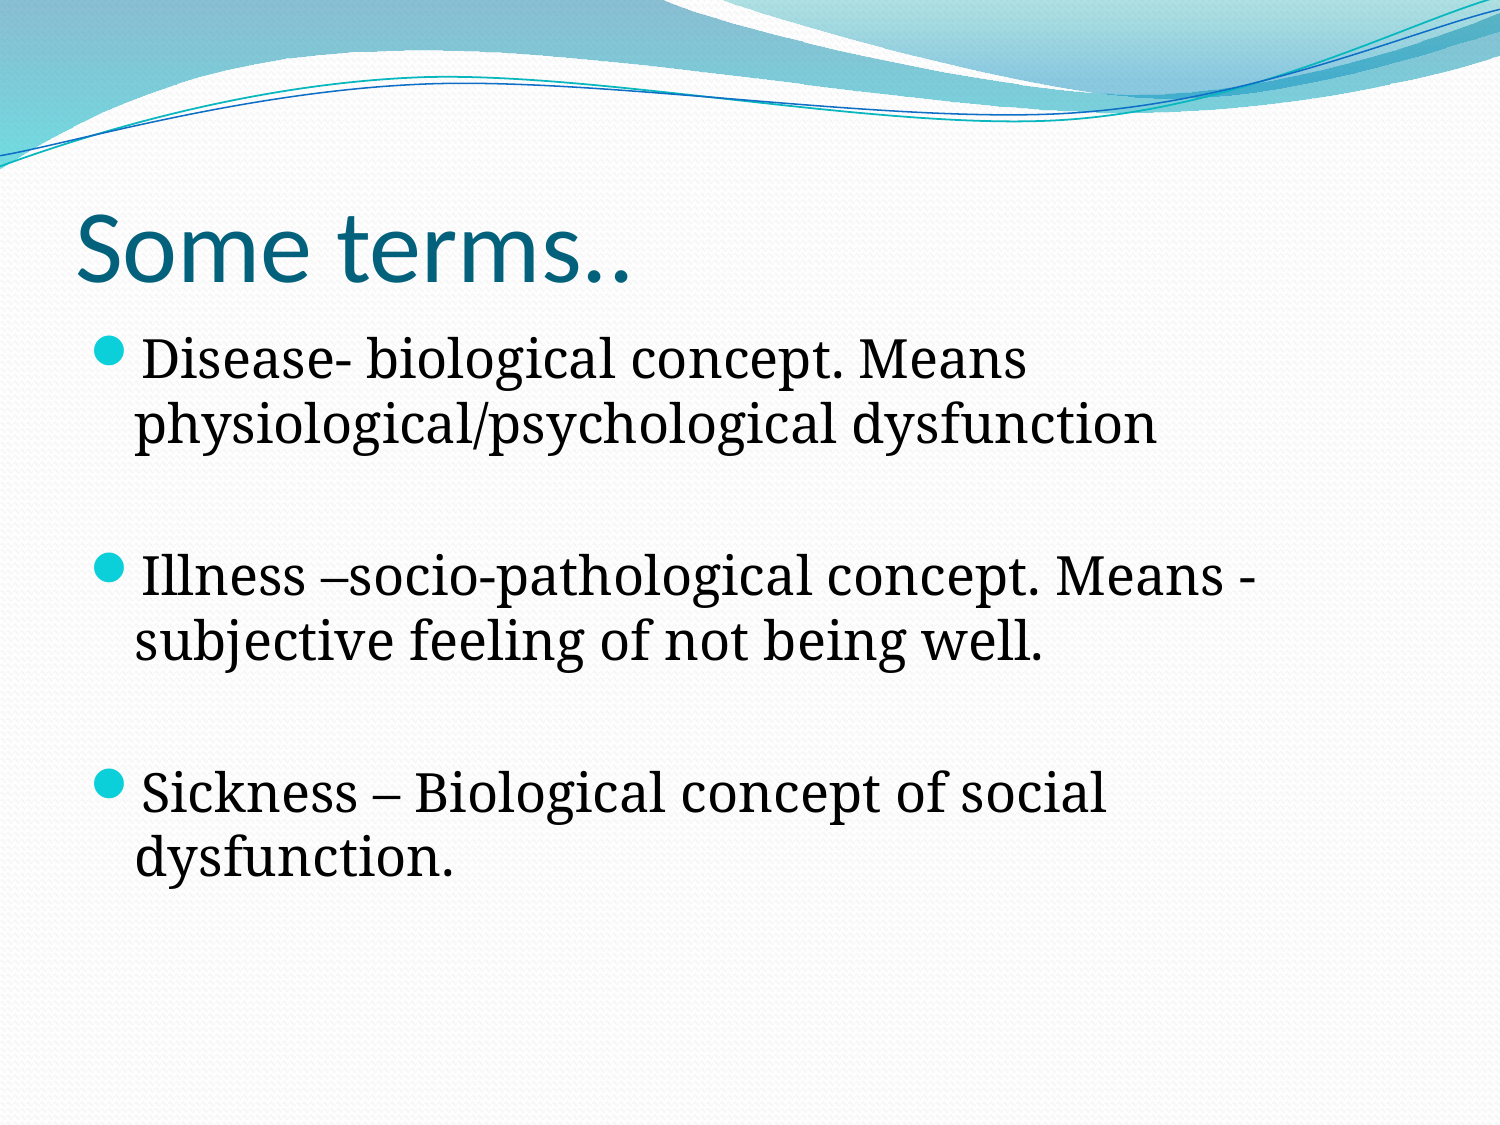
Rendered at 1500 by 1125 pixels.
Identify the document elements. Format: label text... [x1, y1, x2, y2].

list Disease- biological concept. Means physiological/psychological dysfunction Illness –socio-pathological concept. Means - subjective feeling of not being well. Sickness – Biological concept of social dysfunction. [75, 317, 1425, 1038]
title Some terms.. [75, 115, 1425, 303]
